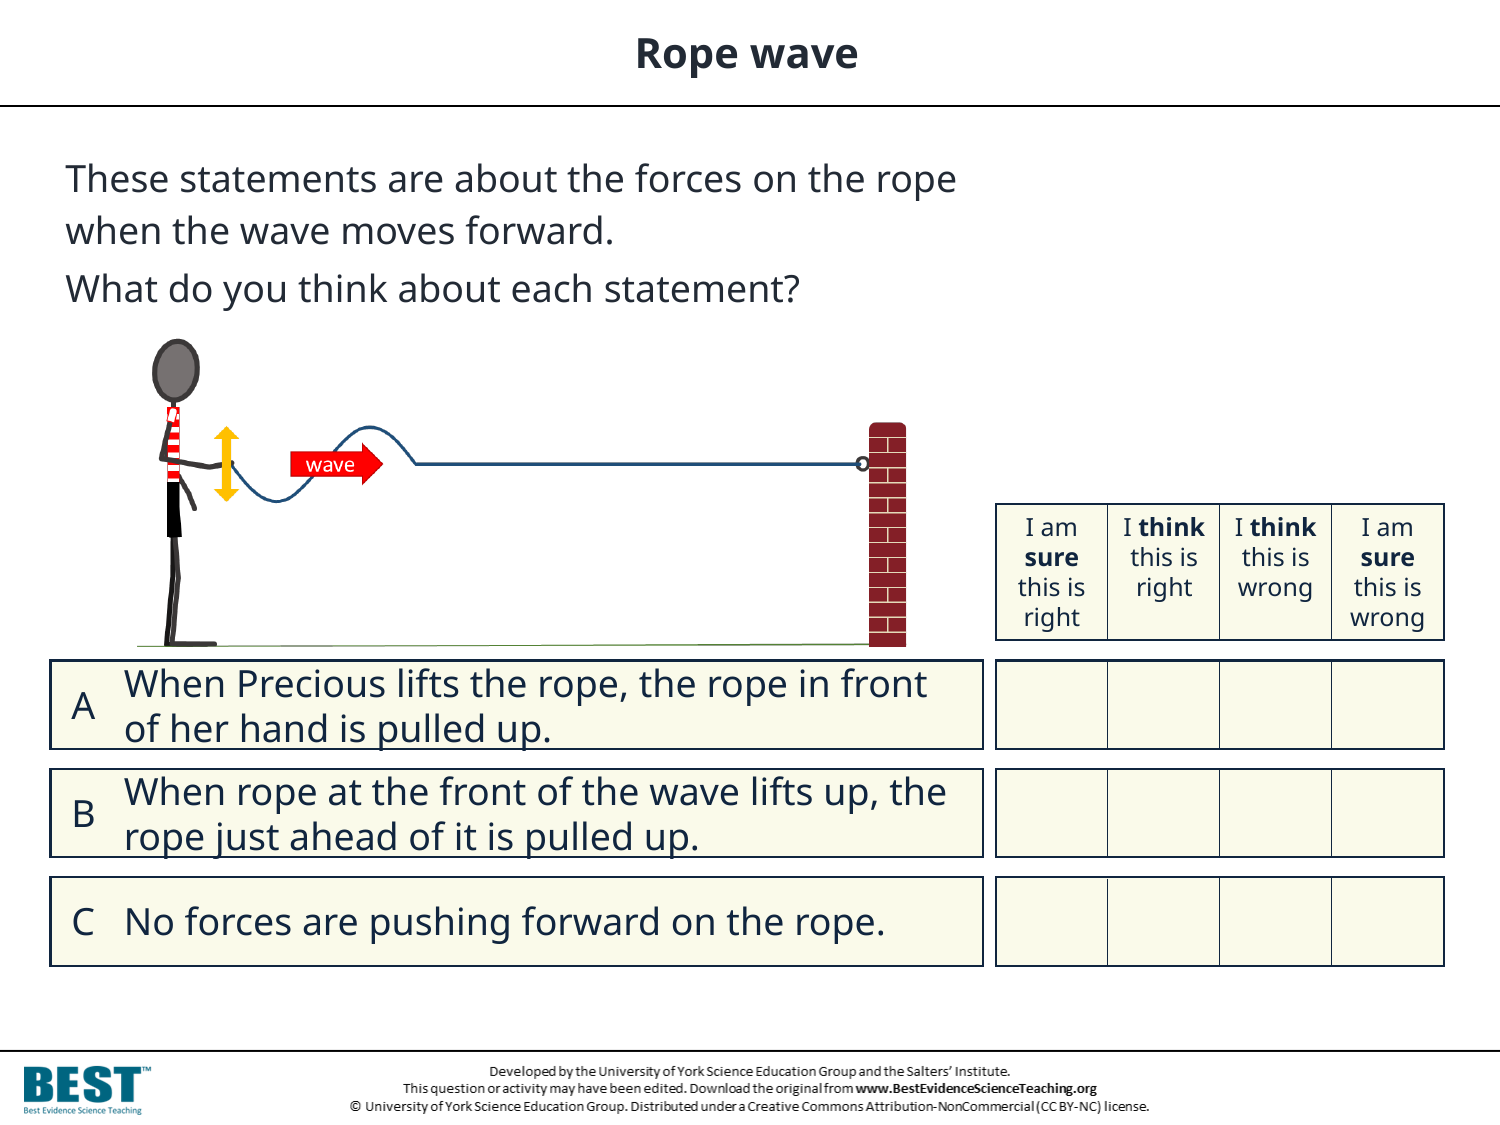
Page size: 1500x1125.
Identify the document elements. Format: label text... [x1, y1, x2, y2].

text_box Rope wave [23, 4, 1471, 99]
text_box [995, 503, 1444, 642]
picture [0, 105, 1500, 1125]
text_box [995, 768, 1444, 859]
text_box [995, 876, 1444, 968]
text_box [995, 660, 1444, 750]
